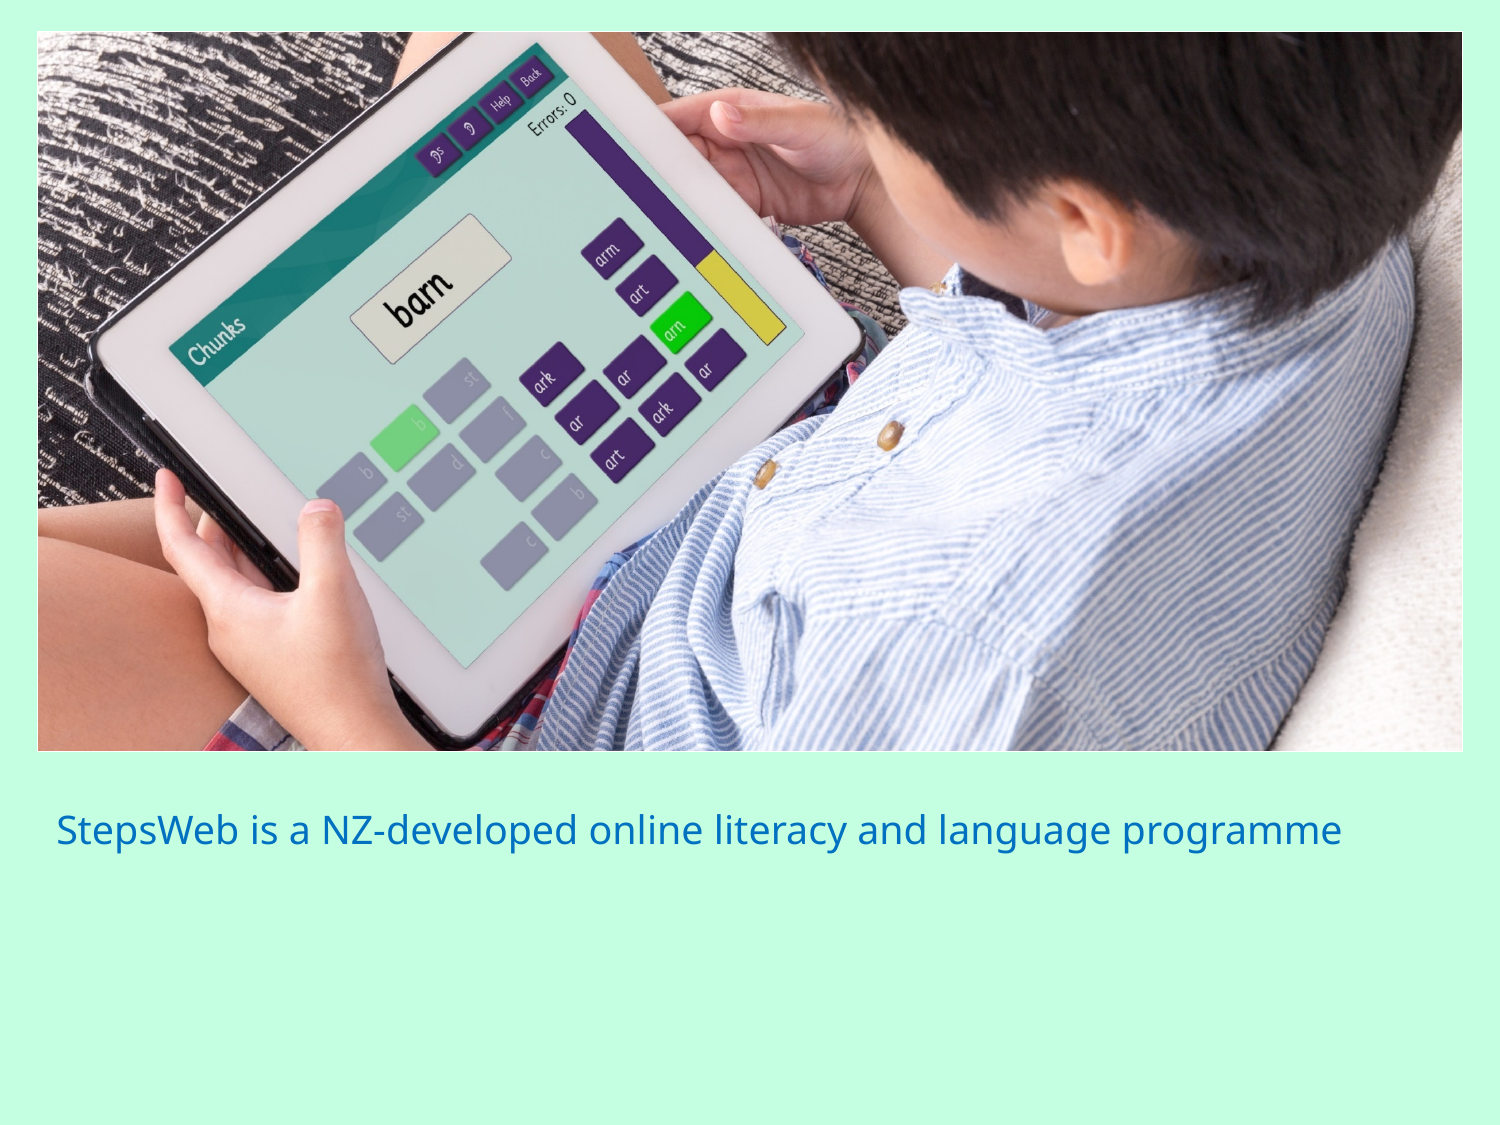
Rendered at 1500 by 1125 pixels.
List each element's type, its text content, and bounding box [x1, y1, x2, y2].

picture [37, 30, 1463, 752]
title StepsWeb is a NZ-developed online literacy and language programme [37, 798, 1363, 891]
